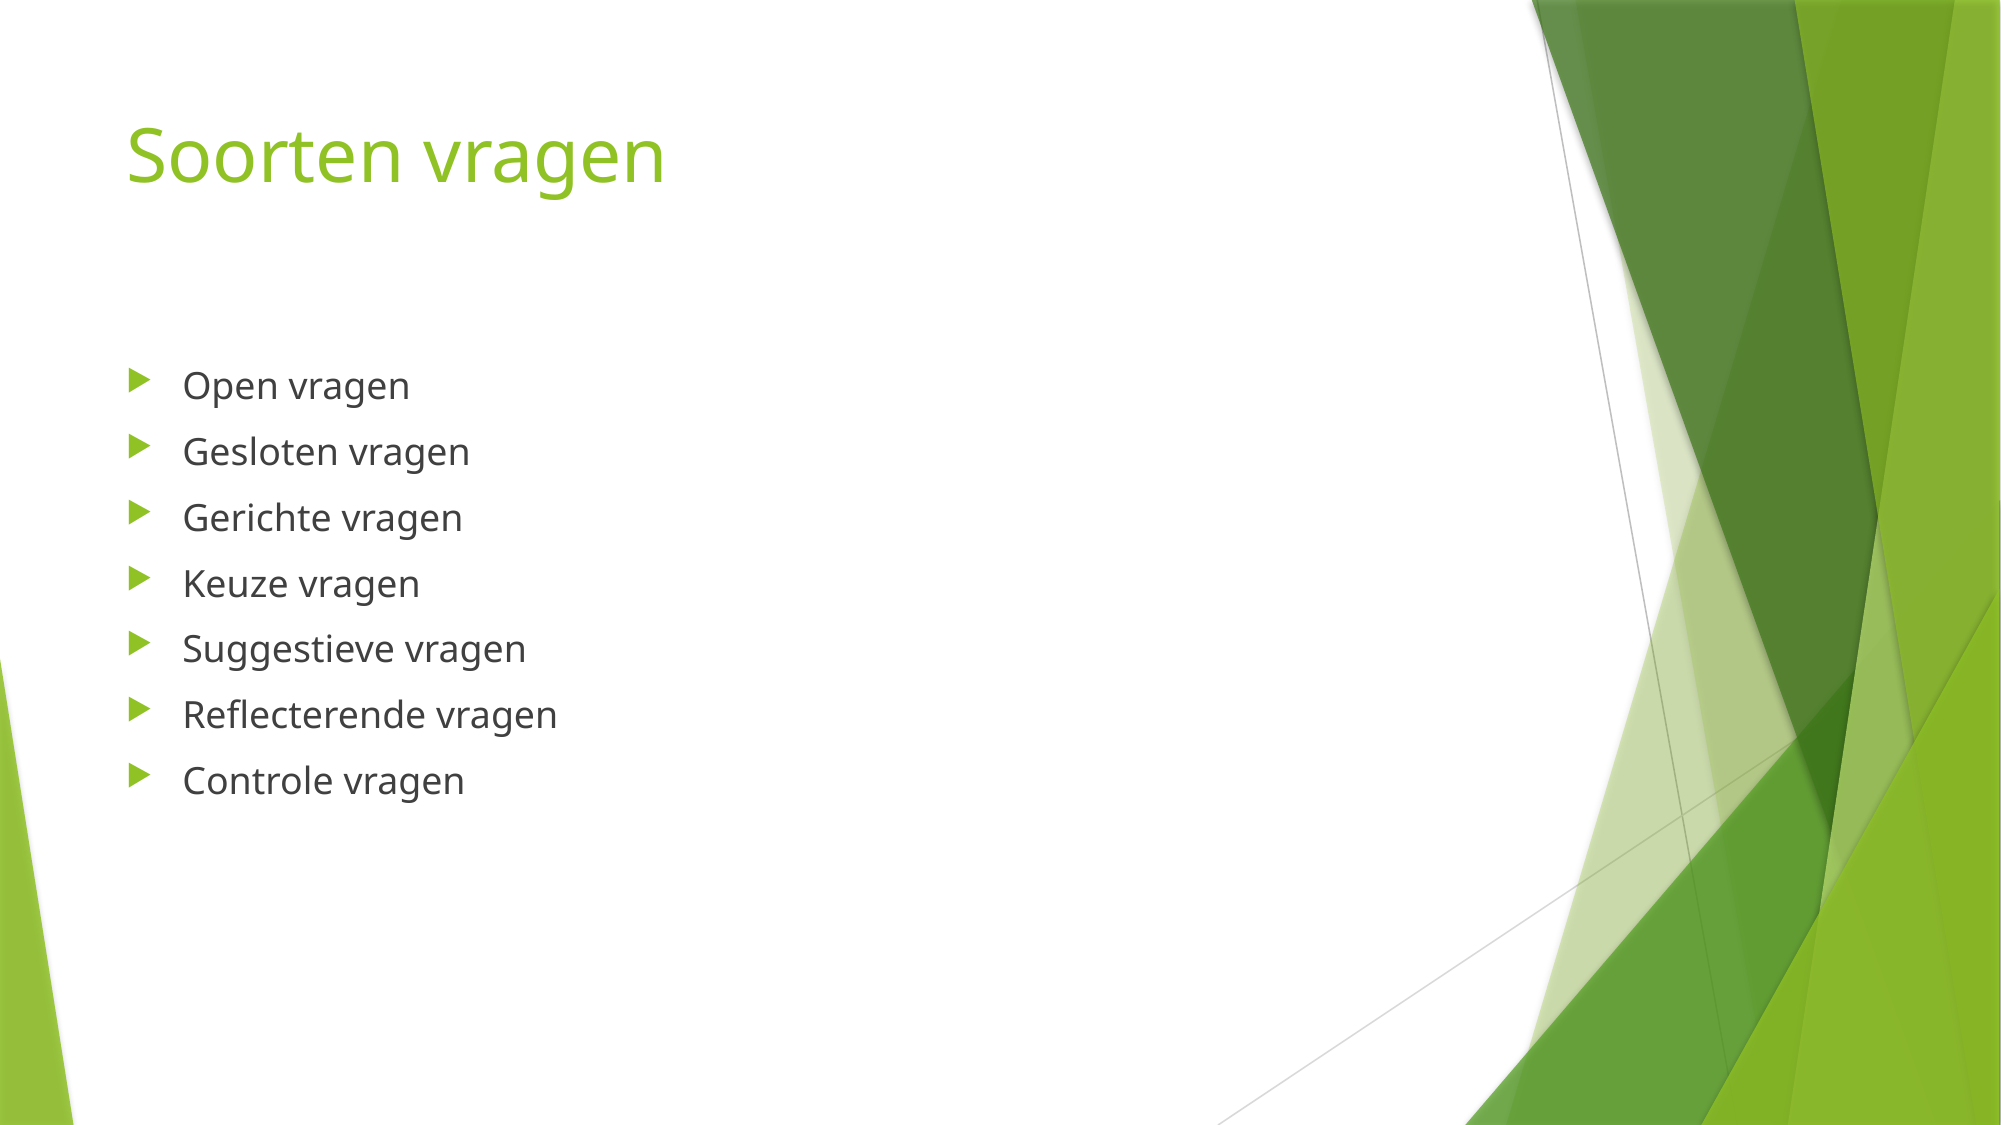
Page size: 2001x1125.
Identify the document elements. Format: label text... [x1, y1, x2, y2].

list Open vragen Gesloten vragen Gerichte vragen Keuze vragen Suggestieve vragen Reflecterende vragen Controle vragen [111, 354, 1522, 992]
title Soorten vragen [111, 99, 1522, 317]
